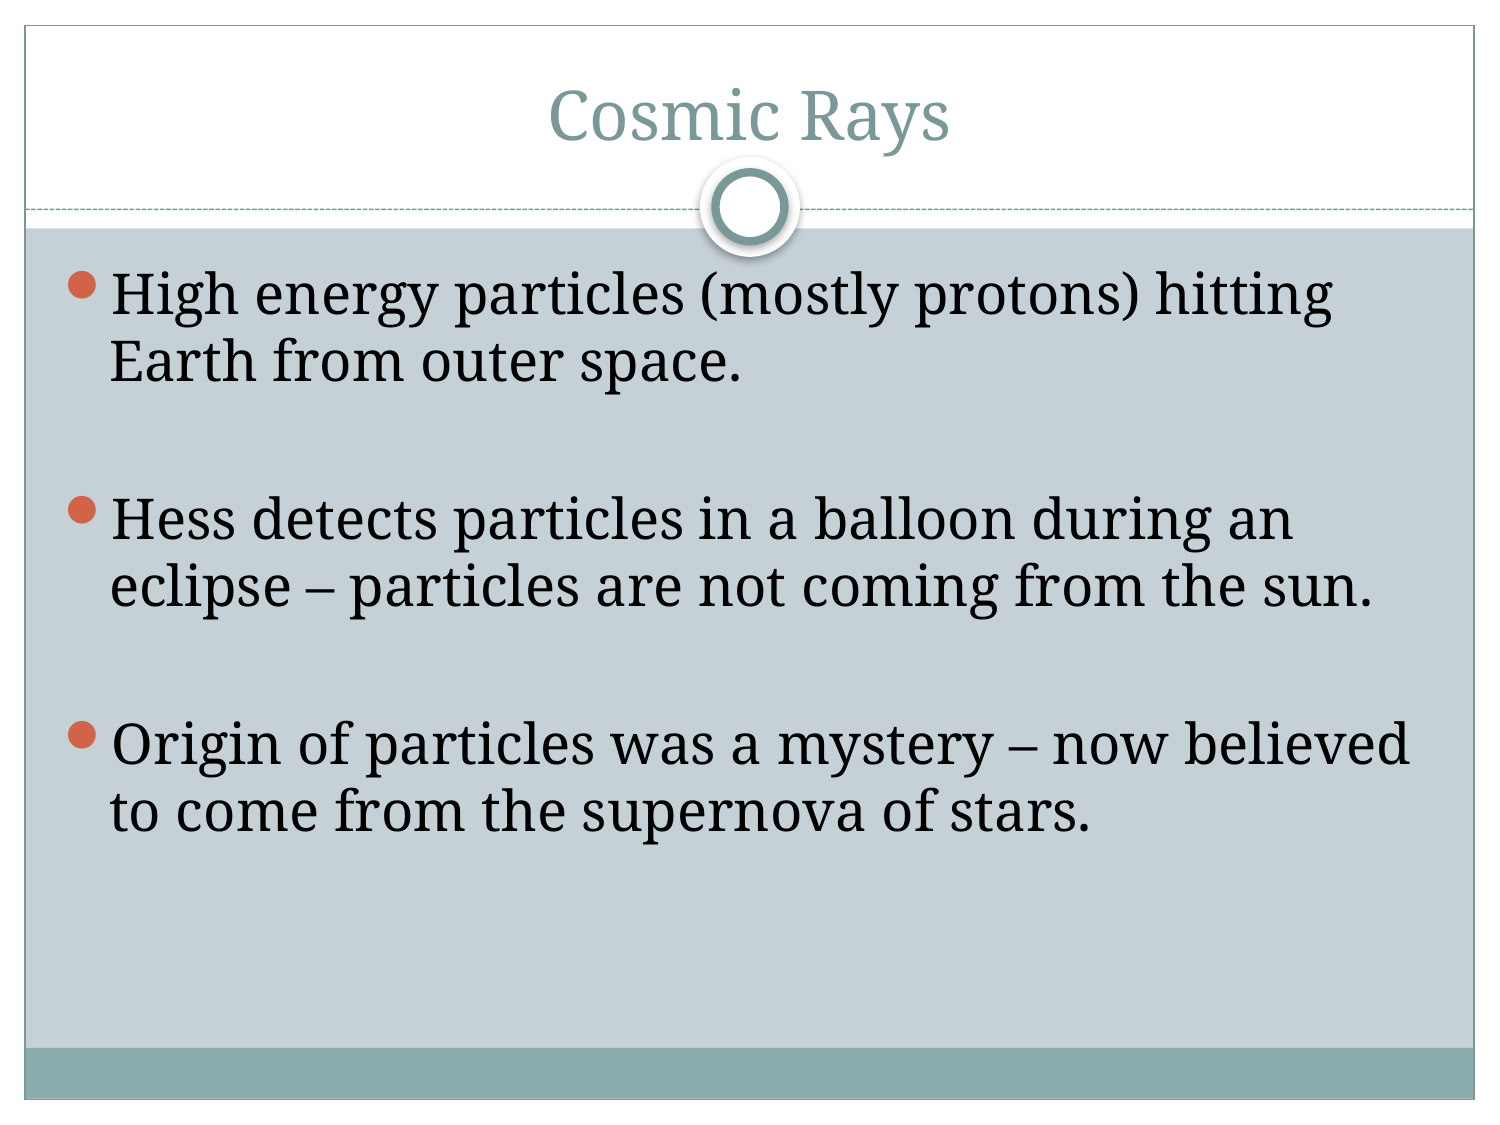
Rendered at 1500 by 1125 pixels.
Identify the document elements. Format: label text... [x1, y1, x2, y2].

title Cosmic Rays [49, 37, 1450, 162]
list High energy particles (mostly protons) hitting Earth from outer space. Hess detects particles in a balloon during an eclipse – particles are not coming from the sun. Origin of particles was a mystery – now believed to come from the supernova of stars. [49, 250, 1445, 1001]
